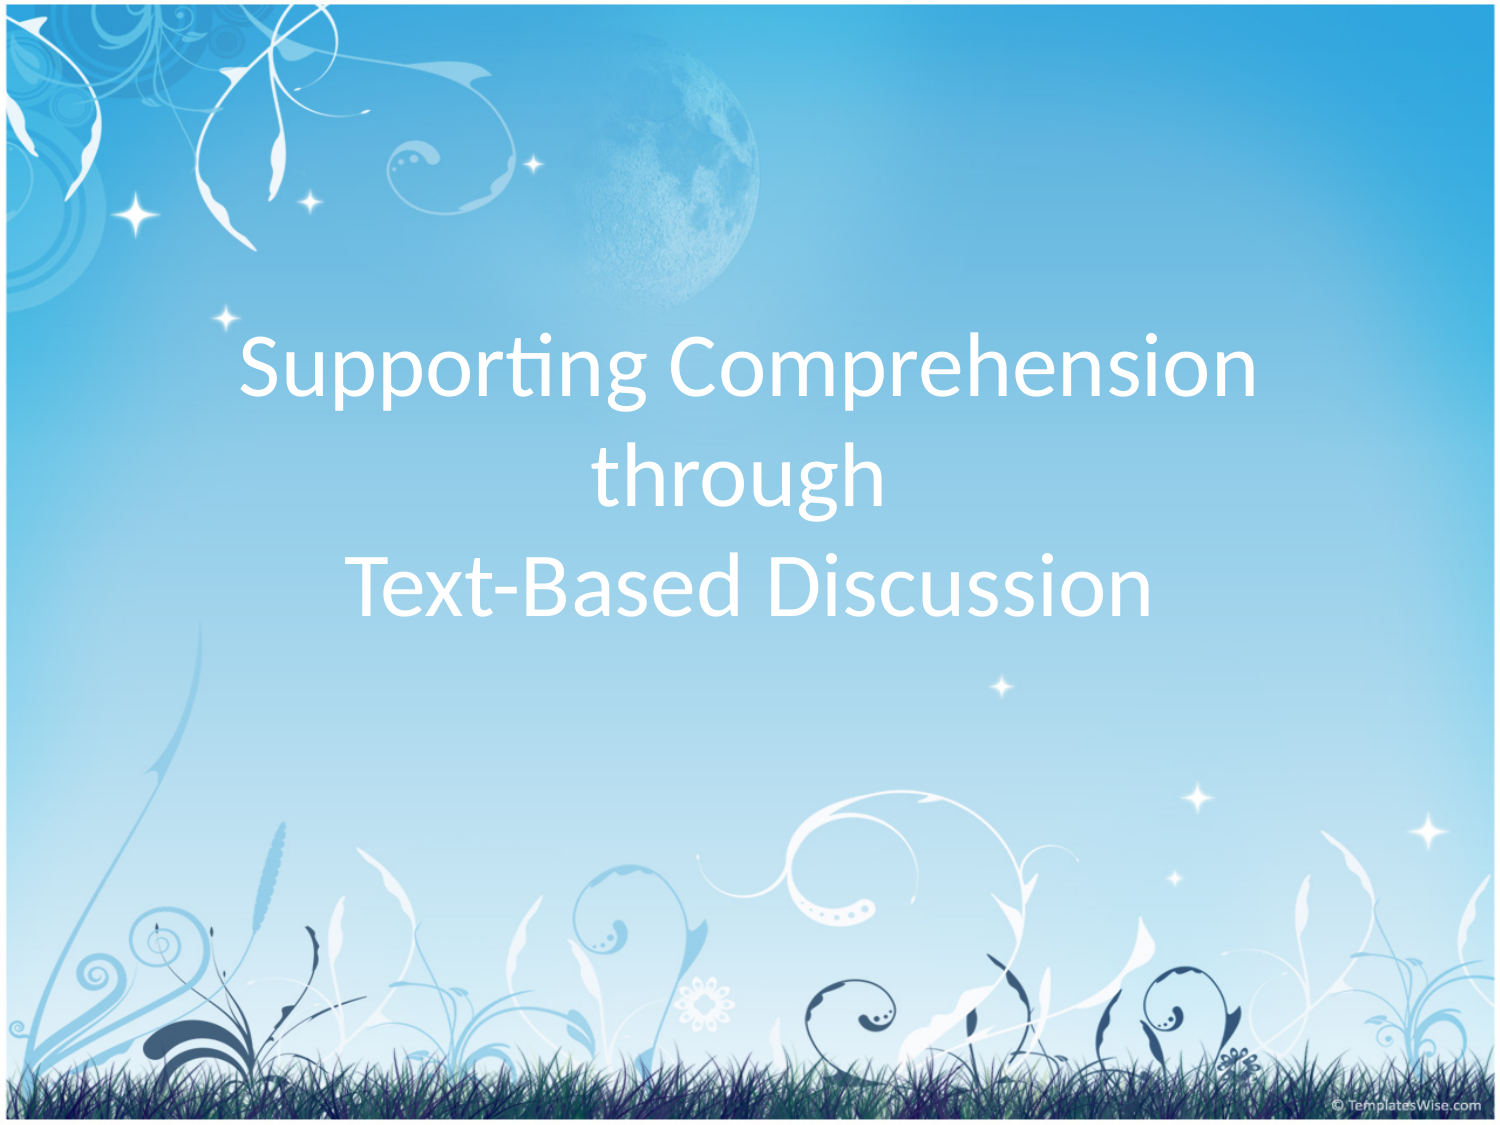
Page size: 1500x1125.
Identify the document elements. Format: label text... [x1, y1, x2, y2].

title Supporting Comprehension through Text-Based Discussion [112, 349, 1388, 591]
picture [0, 0, 1500, 1125]
